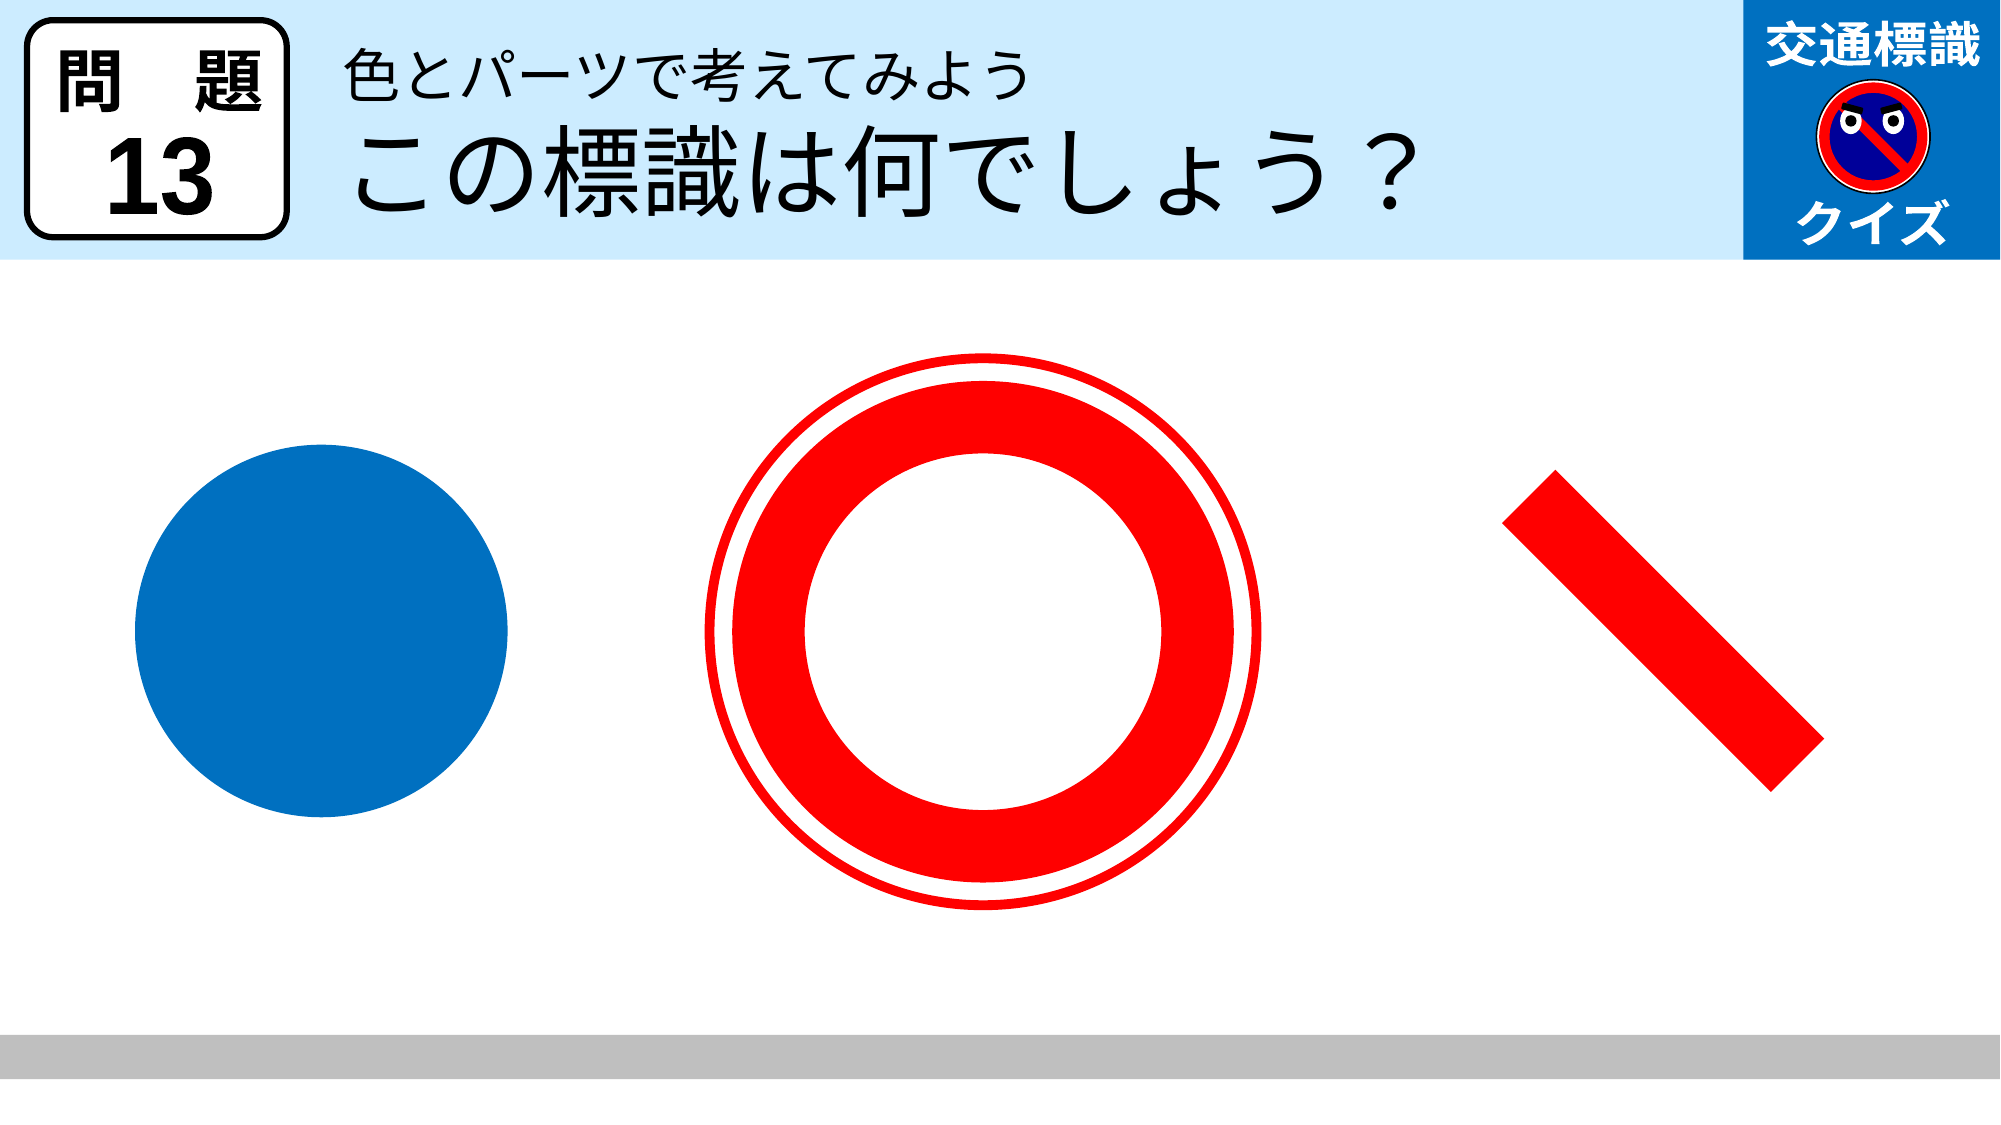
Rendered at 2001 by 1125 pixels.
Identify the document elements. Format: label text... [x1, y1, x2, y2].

text_box [135, 444, 508, 818]
text_box この標識は何でしょう？ [326, 101, 1457, 237]
text_box [704, 353, 1262, 911]
text_box [1502, 469, 1825, 792]
text_box [0, 1034, 2000, 1080]
text_box 色とパーツで考えてみよう [327, 32, 1052, 117]
